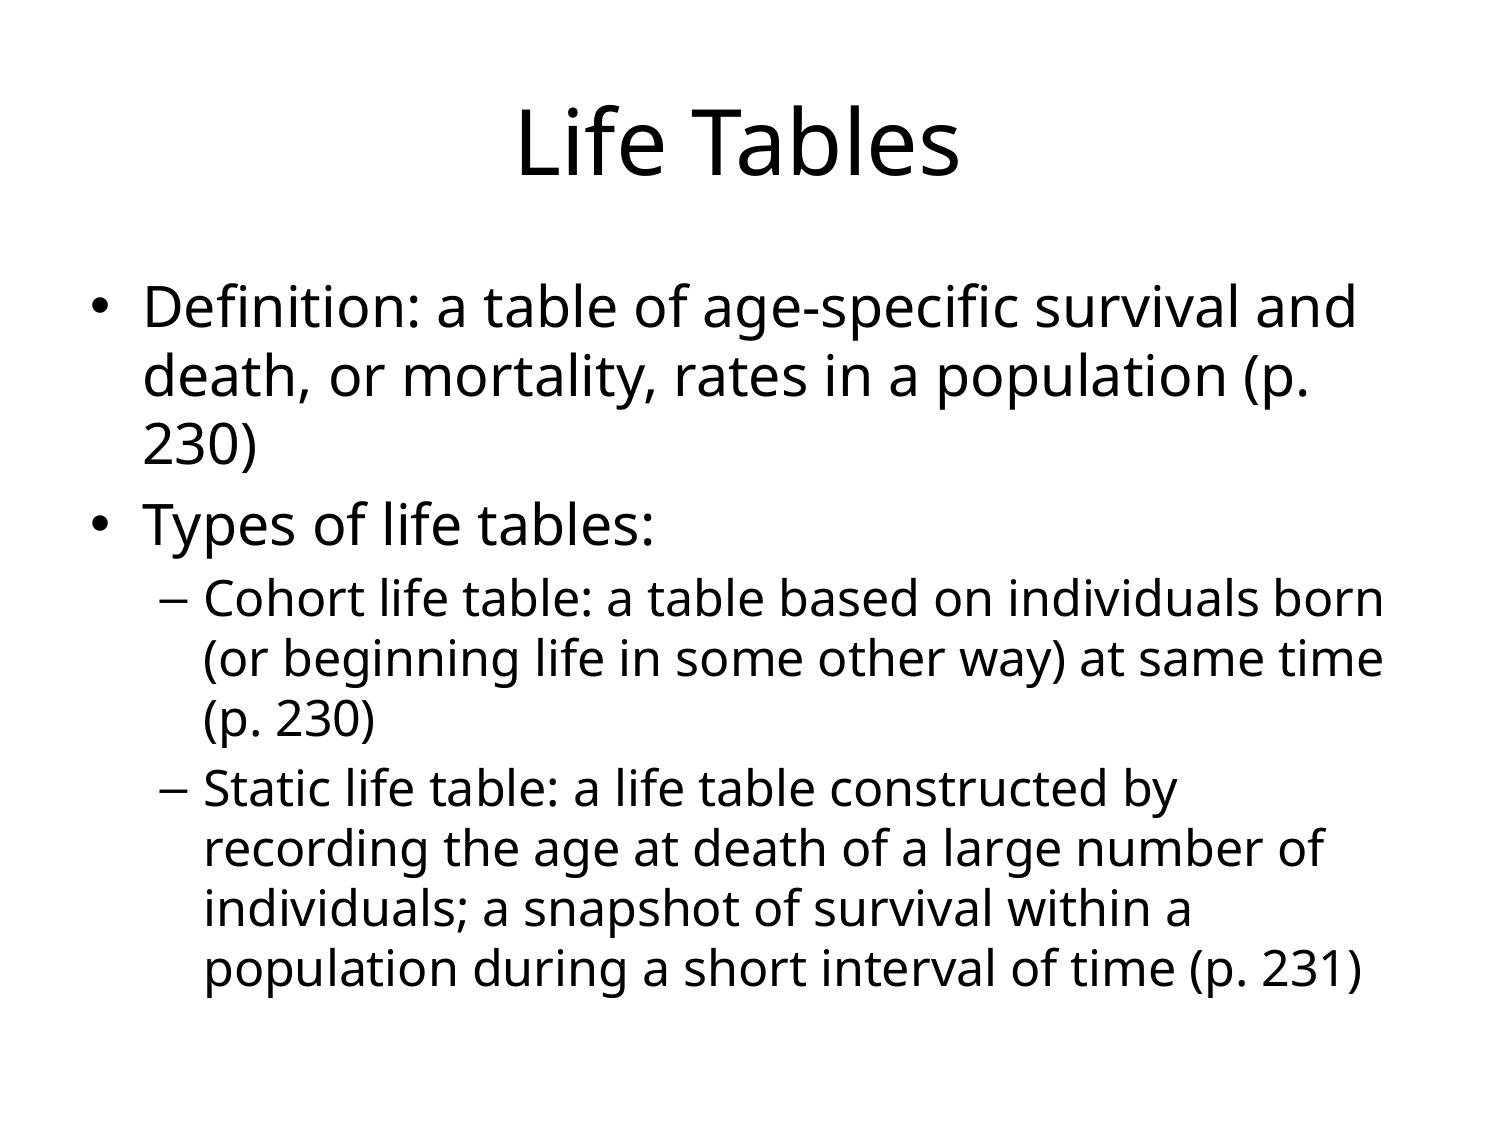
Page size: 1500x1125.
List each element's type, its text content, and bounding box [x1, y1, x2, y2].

list Definition: a table of age-specific survival and death, or mortality, rates in a population (p. 230) Types of life tables: Cohort life table: a table based on individuals born (or beginning life in some other way) at same time (p. 230) Static life table: a life table constructed by recording the age at death of a large number of individuals; a snapshot of survival within a population during a short interval of time (p. 231) [75, 262, 1425, 1005]
title Life Tables [75, 45, 1425, 233]
